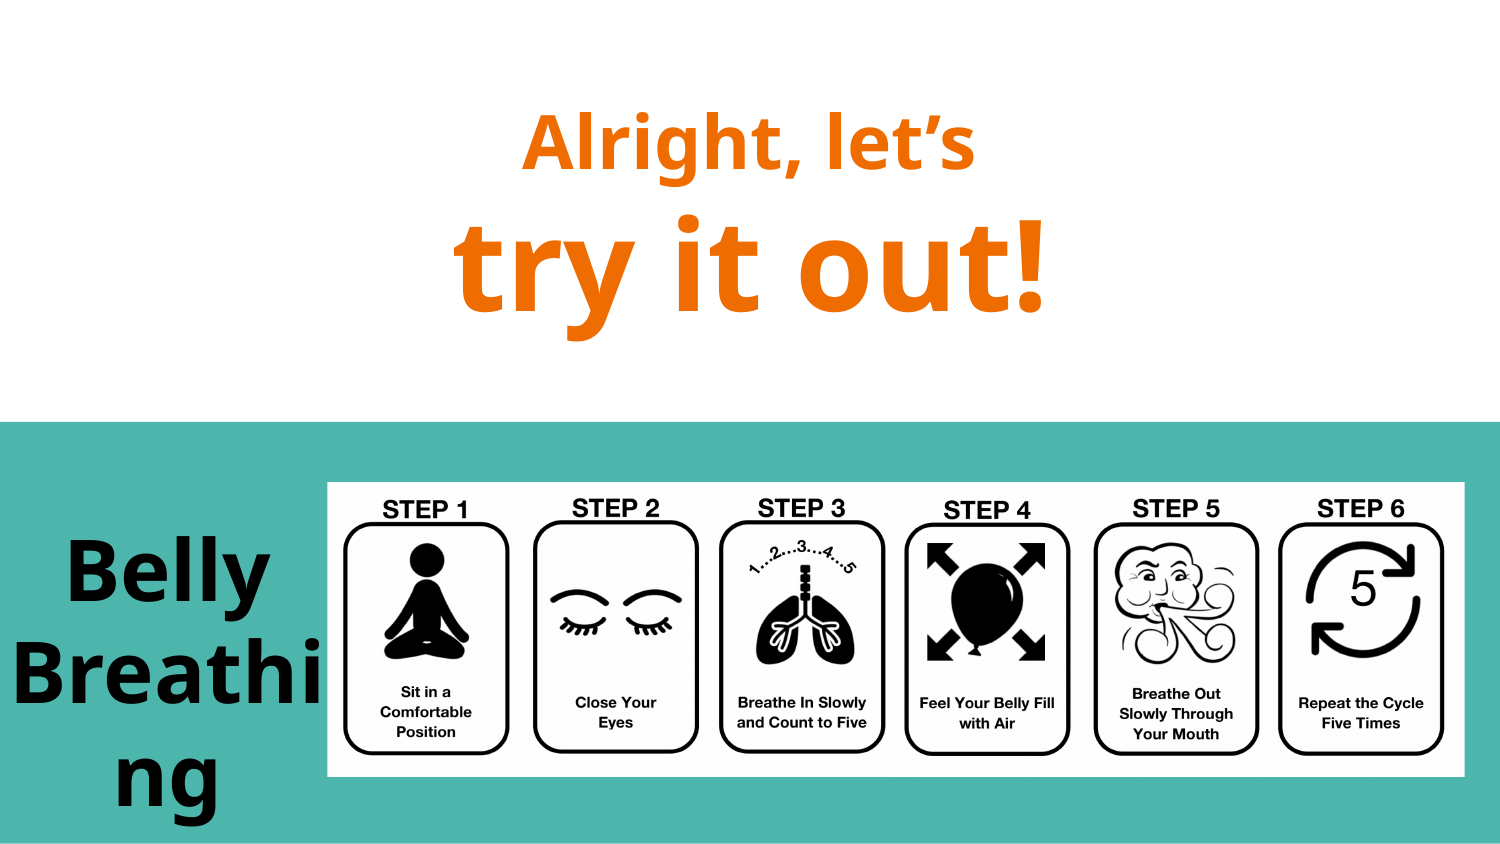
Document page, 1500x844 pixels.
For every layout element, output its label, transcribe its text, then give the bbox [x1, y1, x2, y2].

picture [327, 482, 1465, 777]
title Alright, let’s try it out! [46, 70, 1453, 226]
text_box Belly Breathing [0, 500, 361, 839]
